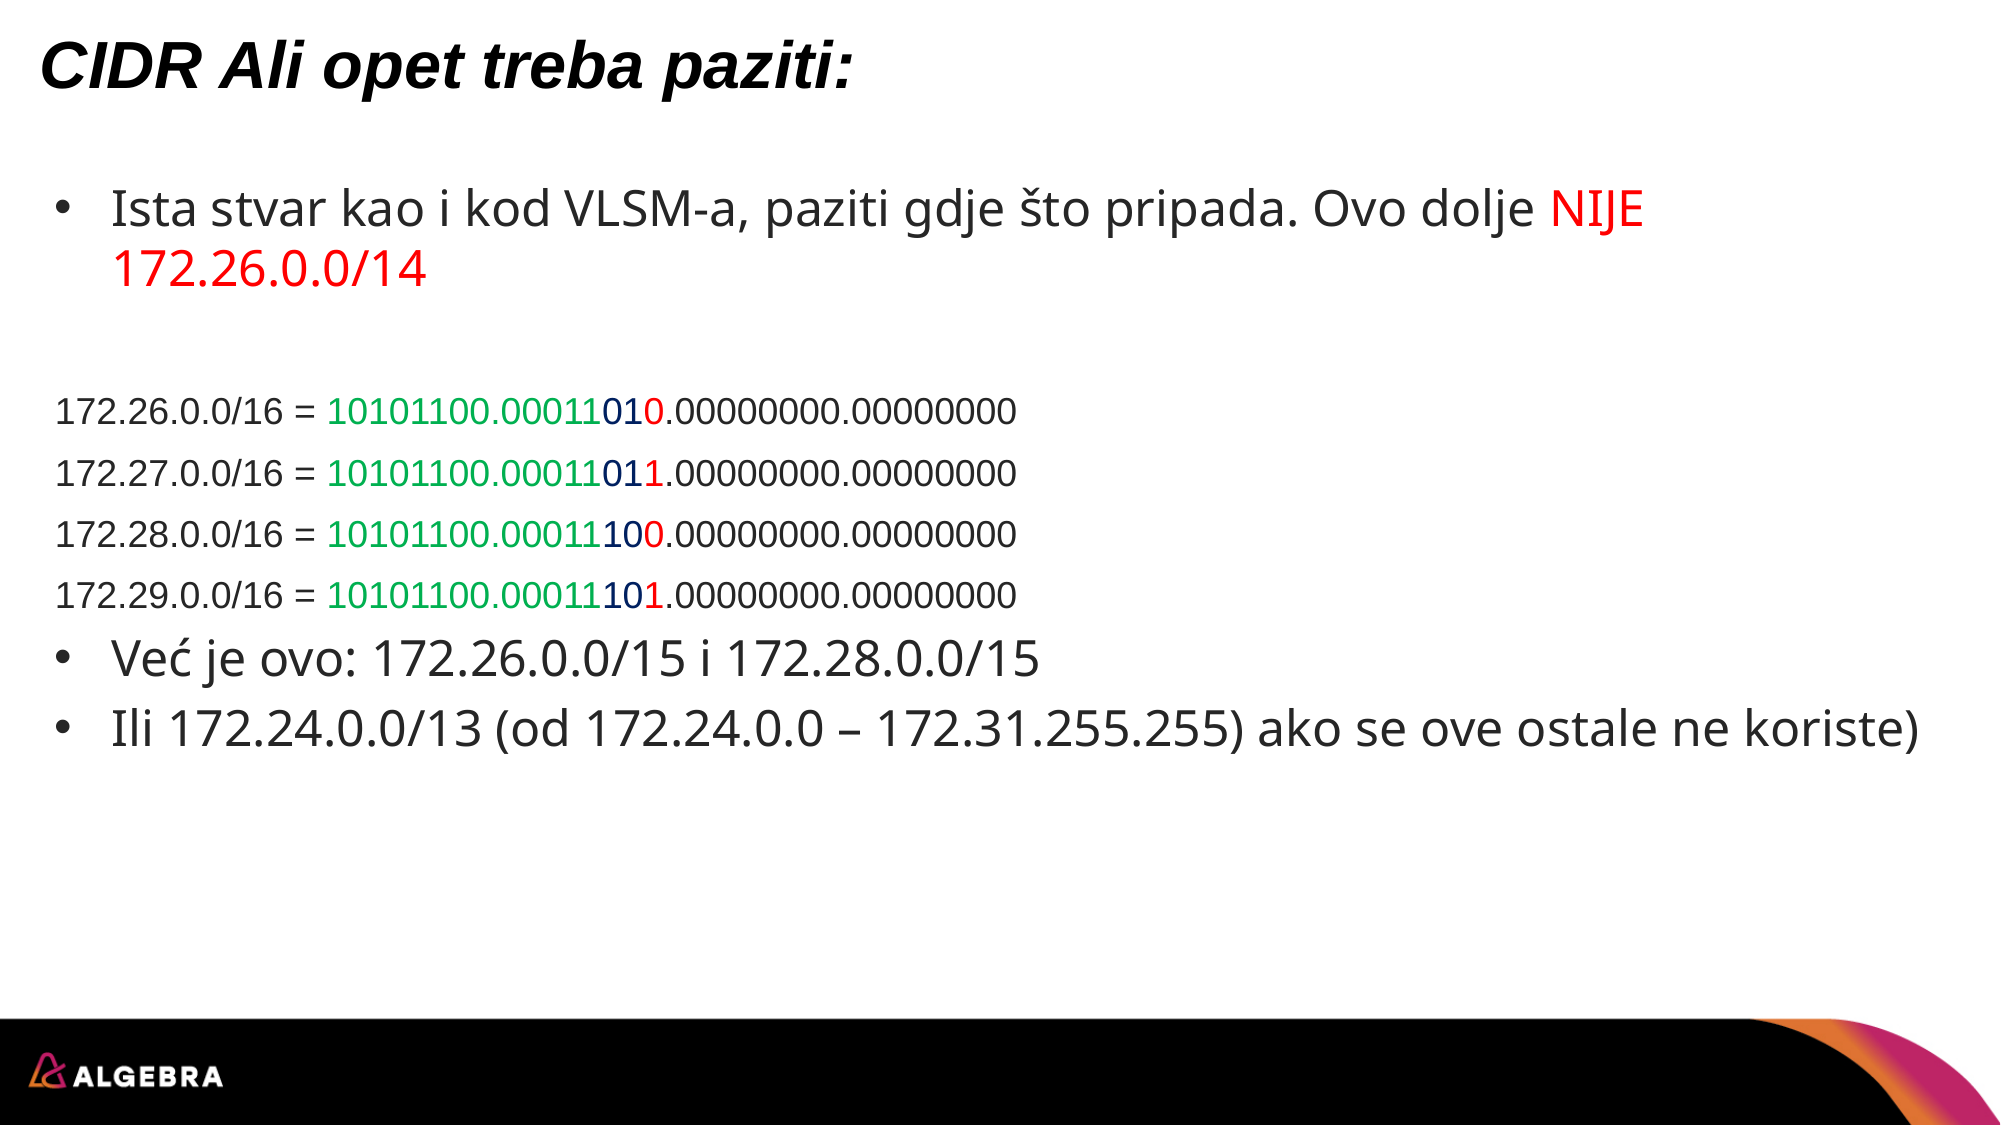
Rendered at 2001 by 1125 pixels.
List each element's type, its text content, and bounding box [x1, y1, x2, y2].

picture [0, 0, 2001, 1125]
text_box Ista stvar kao i kod VLSM-a, paziti gdje što pripada. Ovo dolje NIJE 172.26.0.0/14 172.26.0.0/16 = 10101100.00011010.00000000.00000000 172.27.0.0/16 = 10101100.00011011.00000000.00000000 172.28.0.0/16 = 10101100.00011100.00000000.00000000 172.29.0.0/16 = 10101100.00011101.00000000.00000000 Već je ovo: 172.26.0.0/15 i 172.28.0.0/15 Ili 172.24.0.0/13 (od 172.24.0.0 – 172.31.255.255) ako se ove ostale ne koriste) [39, 169, 1943, 1020]
title CIDR Ali opet treba paziti: [39, 23, 1989, 200]
